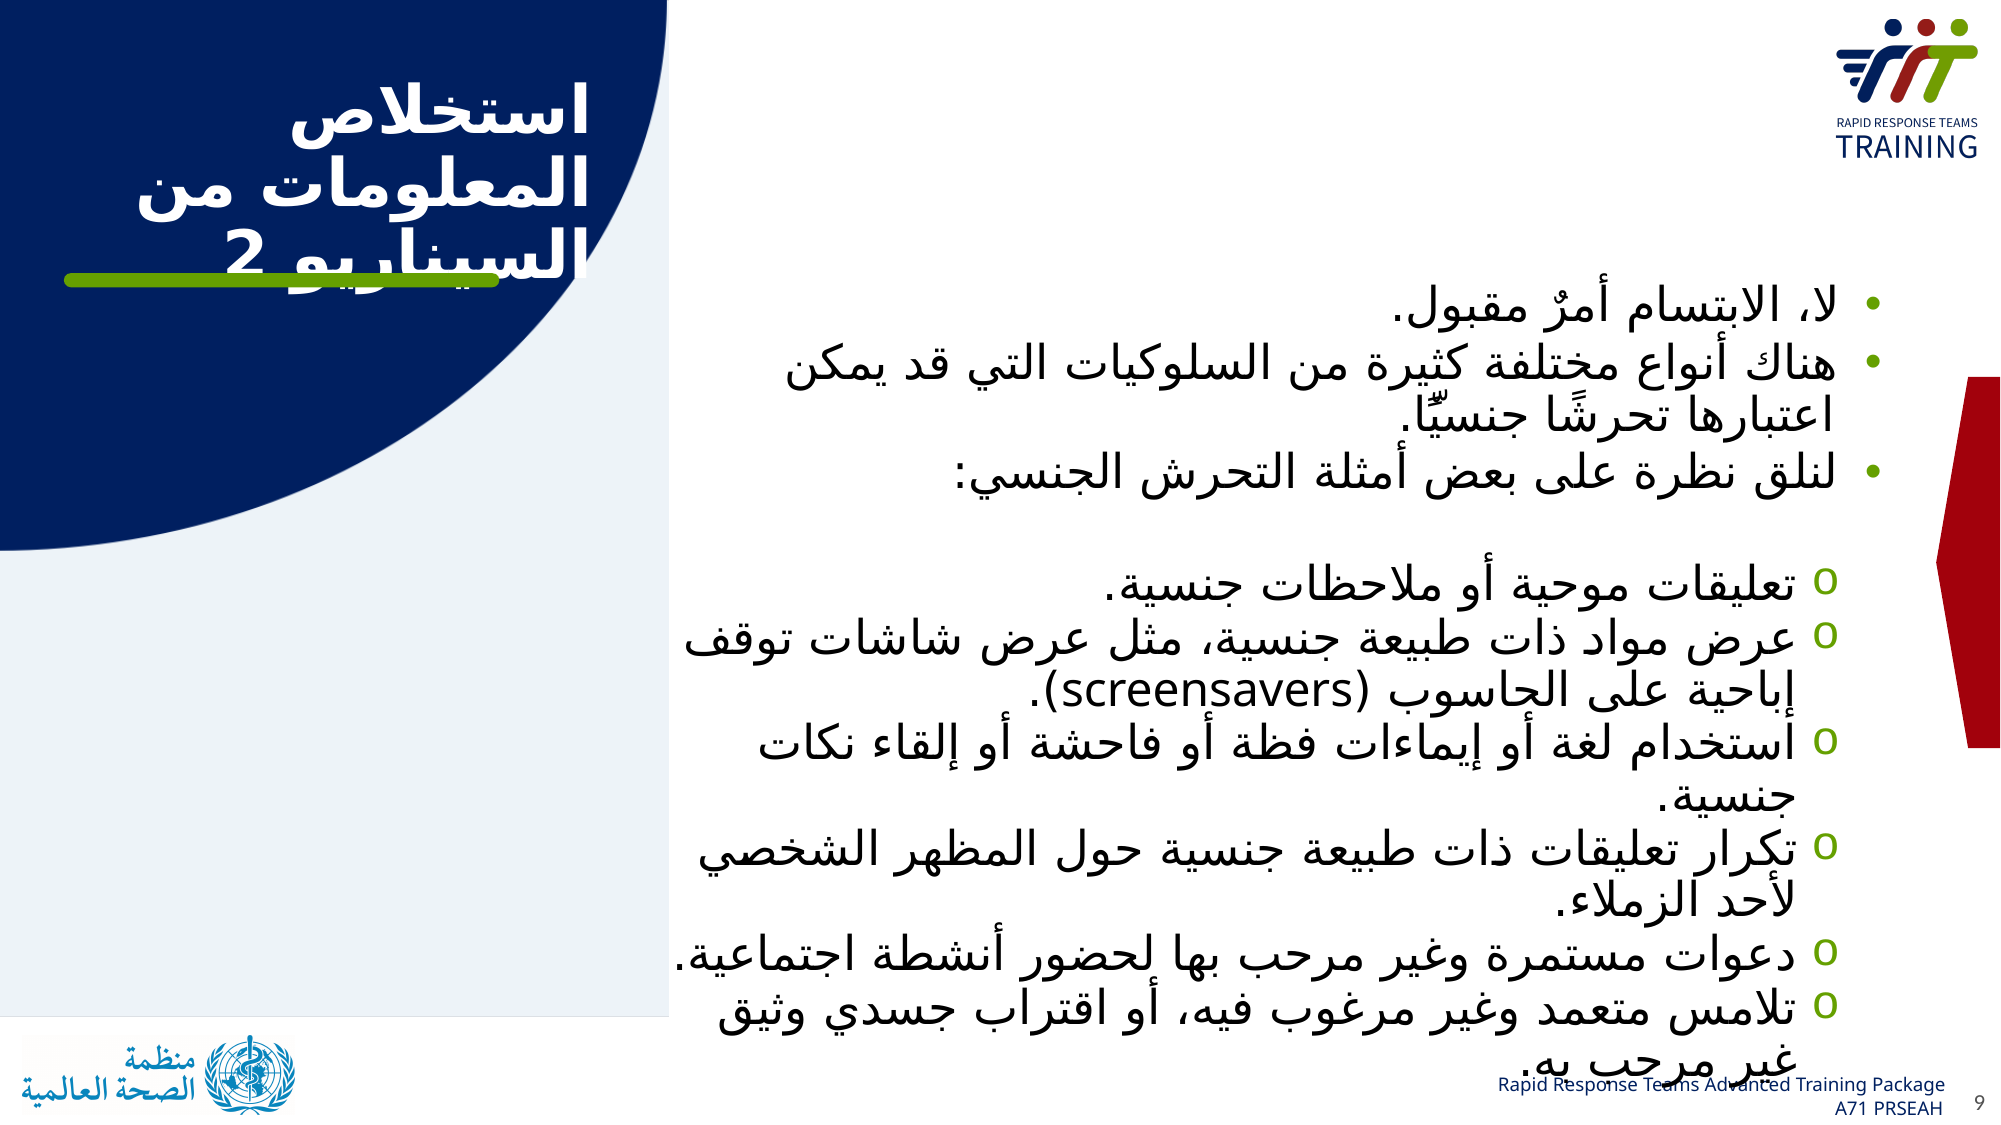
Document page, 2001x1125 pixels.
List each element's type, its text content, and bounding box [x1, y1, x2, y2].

list لا، الابتسام أمرٌ مقبول. هناك أنواع مختلفة كثيرة من السلوكيات التي قد يمكن اعتبارها تحرشًا جنسيًّا. لنلق نظرة على بعض أمثلة التحرش الجنسي: تعليقات موحية أو ملاحظات جنسية. عرض مواد ذات طبيعة جنسية، مثل عرض شاشات توقف إباحية على الحاسوب (screensavers). استخدام لغة أو إيماءات فظة أو فاحشة أو إلقاء نكات جنسية. تكرار تعليقات ذات طبيعة جنسية حول المظهر الشخصي لأحد الزملاء. دعوات مستمرة وغير مرحب بها لحضور أنشطة اجتماعية. تلامس متعمد وغير مرغوب فيه، أو اقتراب جسدي وثيق غير مرحب به. [656, 272, 1890, 1112]
picture [22, 1035, 295, 1115]
text_box [63, 273, 500, 288]
picture [1835, 19, 1978, 167]
text_box استخلاص المعلومات من السيناريو 2 [64, 25, 601, 343]
picture [252, 1050, 258, 1059]
picture [0, 0, 669, 1018]
